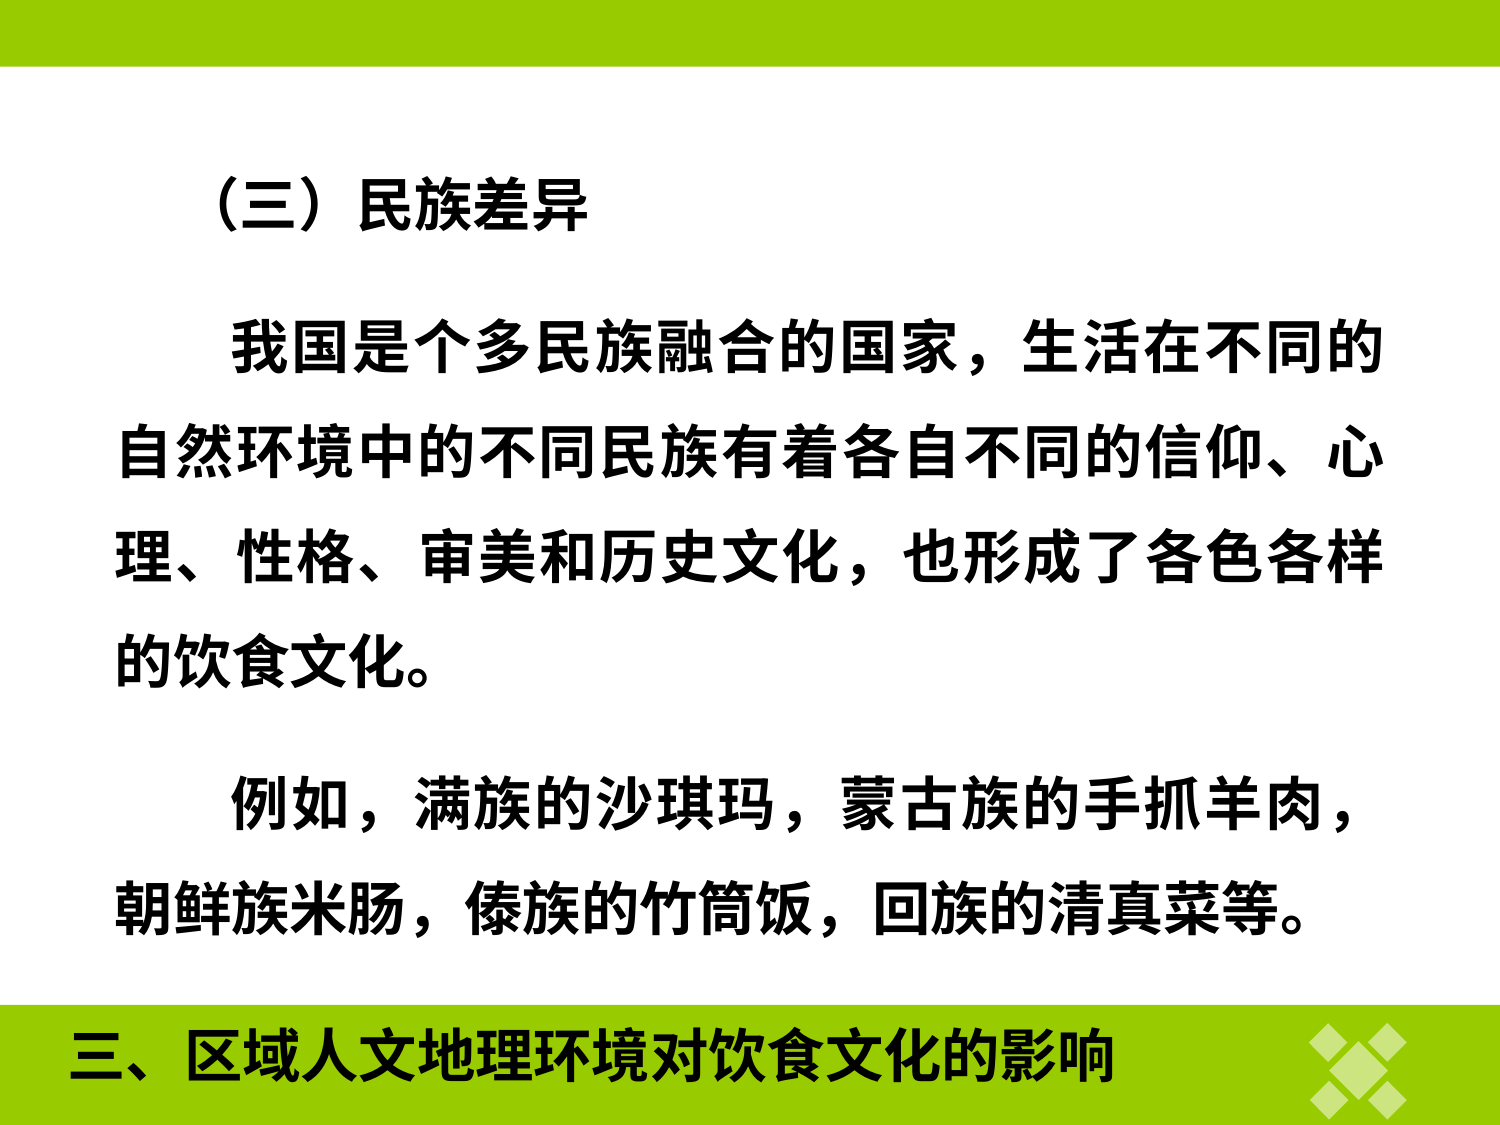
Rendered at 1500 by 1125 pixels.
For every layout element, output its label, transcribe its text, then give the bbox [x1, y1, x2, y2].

text_box 三、区域人文地理环境对饮食文化的影响 [53, 1011, 1258, 1097]
text_box （三）民族差异 我国是个多民族融合的国家，生活在不同的自然环境中的不同民族有着各自不同的信仰、心理、性格、审美和历史文化，也形成了各色各样的饮食文化。 例如，满族的沙琪玛，蒙古族的手抓羊肉，朝鲜族米肠，傣族的竹筒饭，回族的清真菜等。 [100, 125, 1400, 950]
